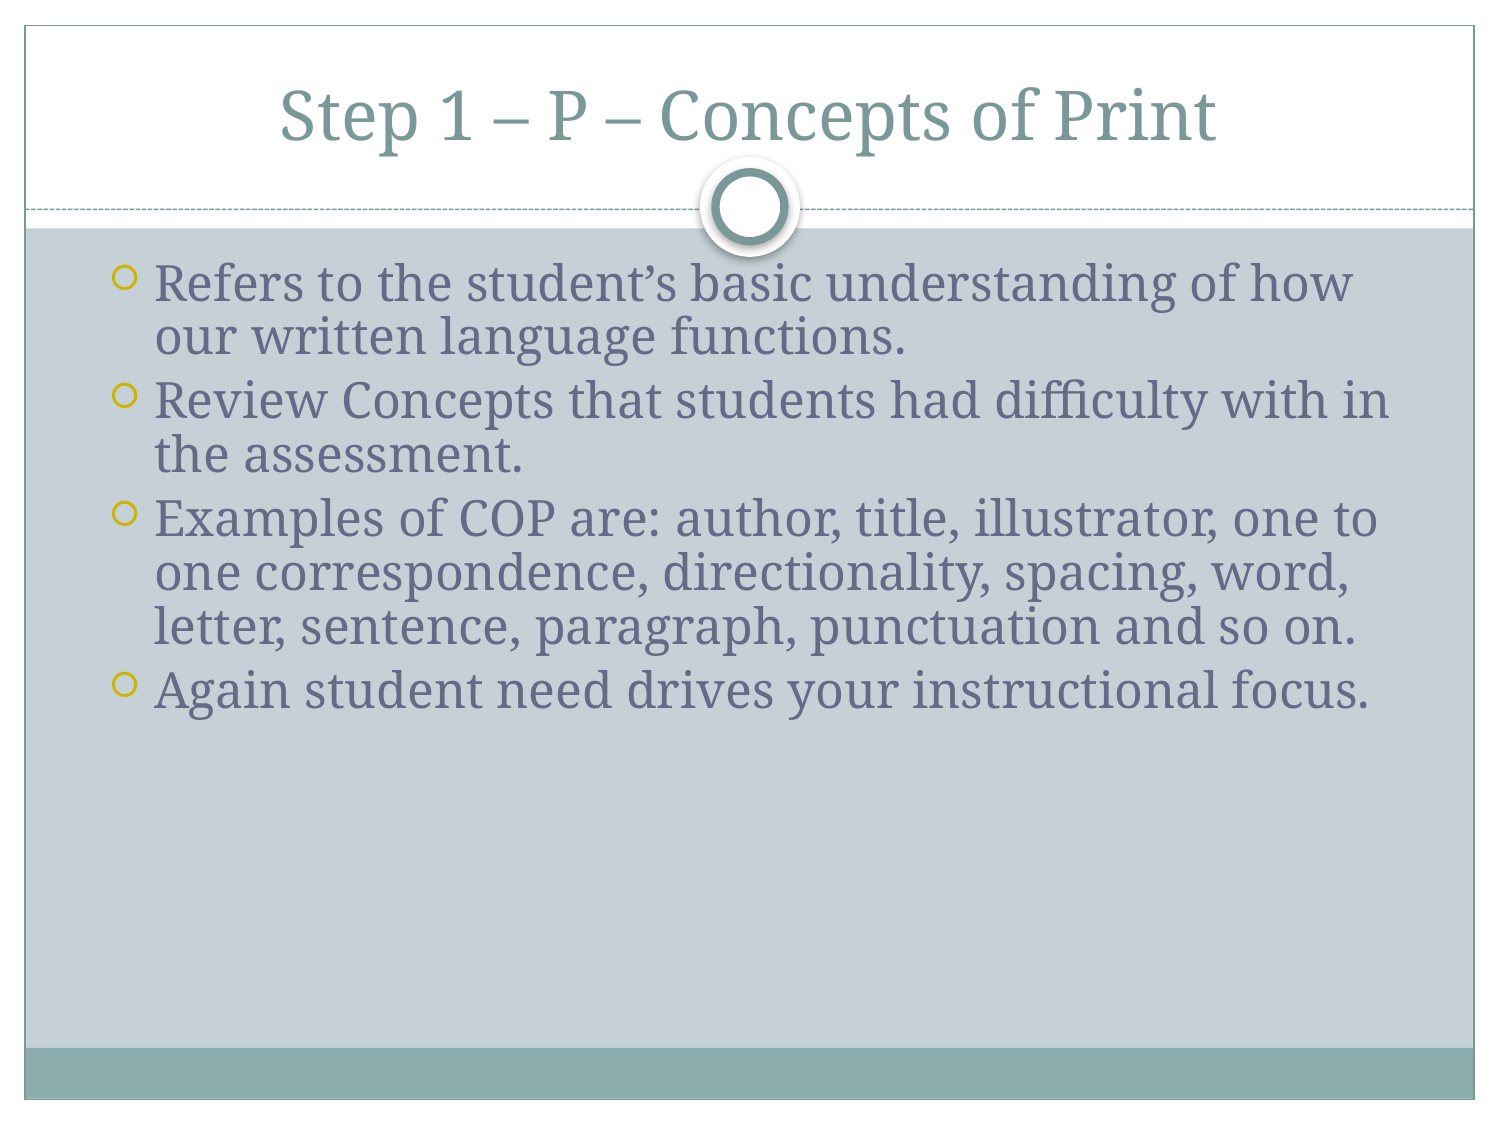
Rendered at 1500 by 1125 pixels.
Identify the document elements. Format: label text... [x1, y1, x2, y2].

title Step 1 – P – Concepts of Print [49, 37, 1450, 162]
list Refers to the student’s basic understanding of how our written language functions. Review Concepts that students had difficulty with in the assessment. Examples of COP are: author, title, illustrator, one to one correspondence, directionality, spacing, word, letter, sentence, paragraph, punctuation and so on. Again student need drives your instructional focus. [49, 250, 1445, 1001]
